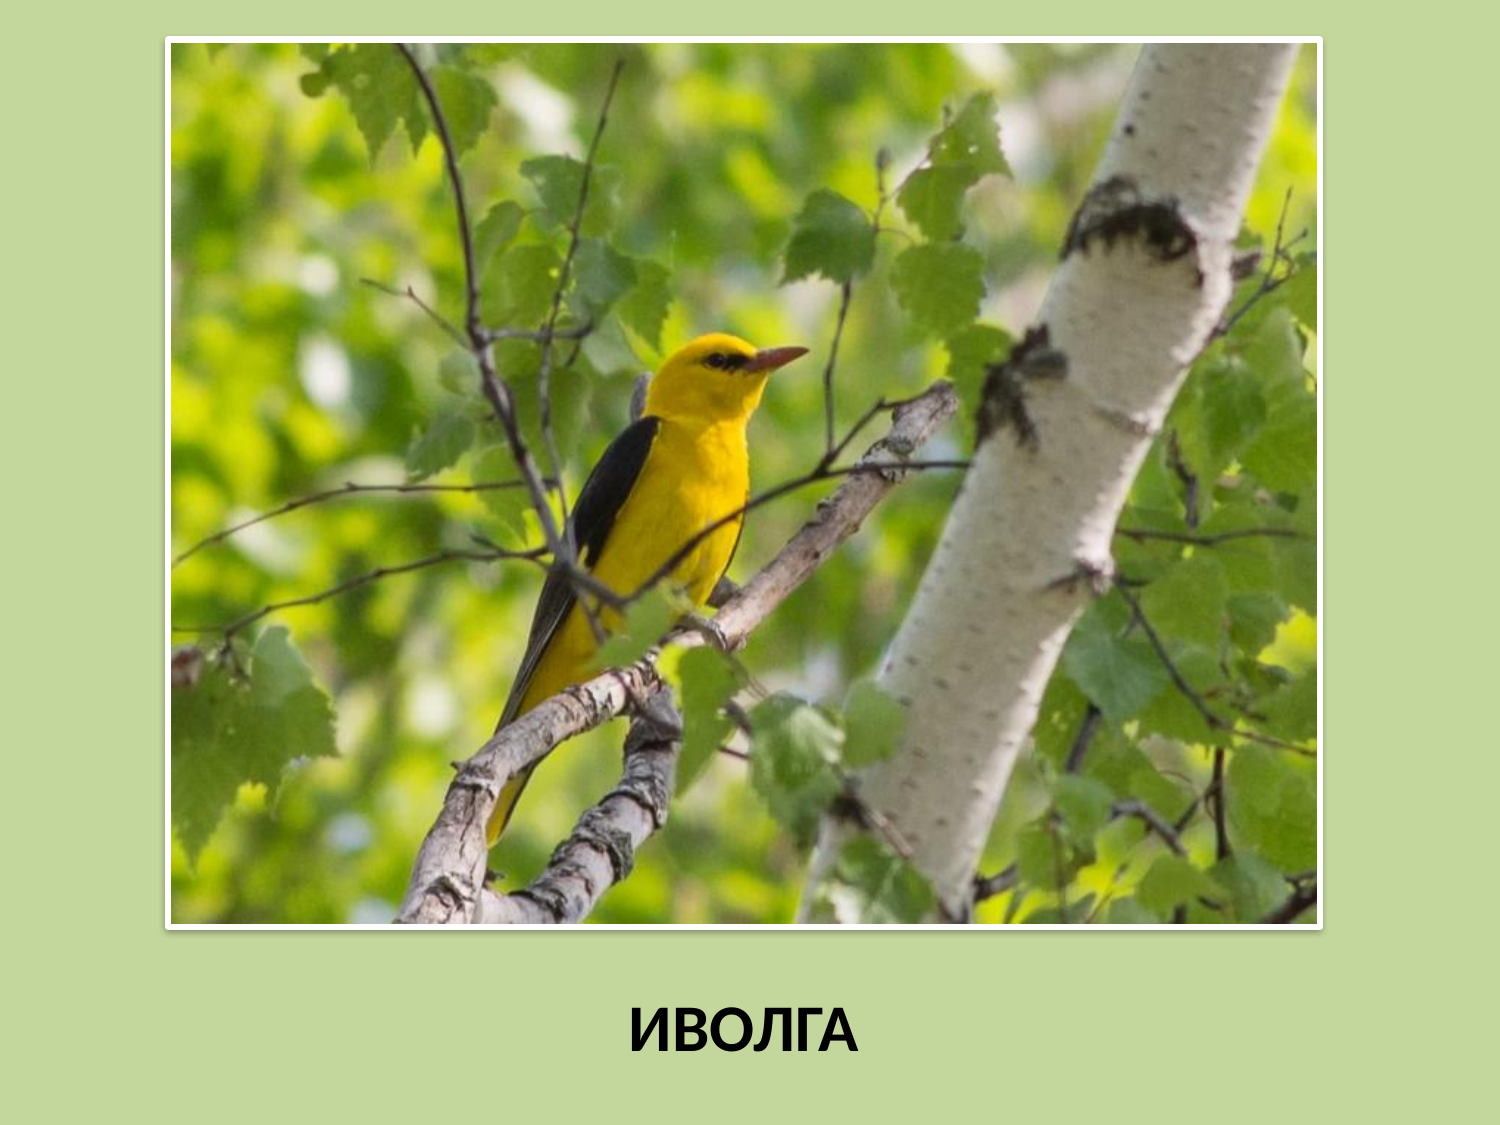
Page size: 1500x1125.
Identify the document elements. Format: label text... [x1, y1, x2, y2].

text_box ИВОЛГА [613, 977, 875, 1073]
picture [170, 42, 1318, 925]
